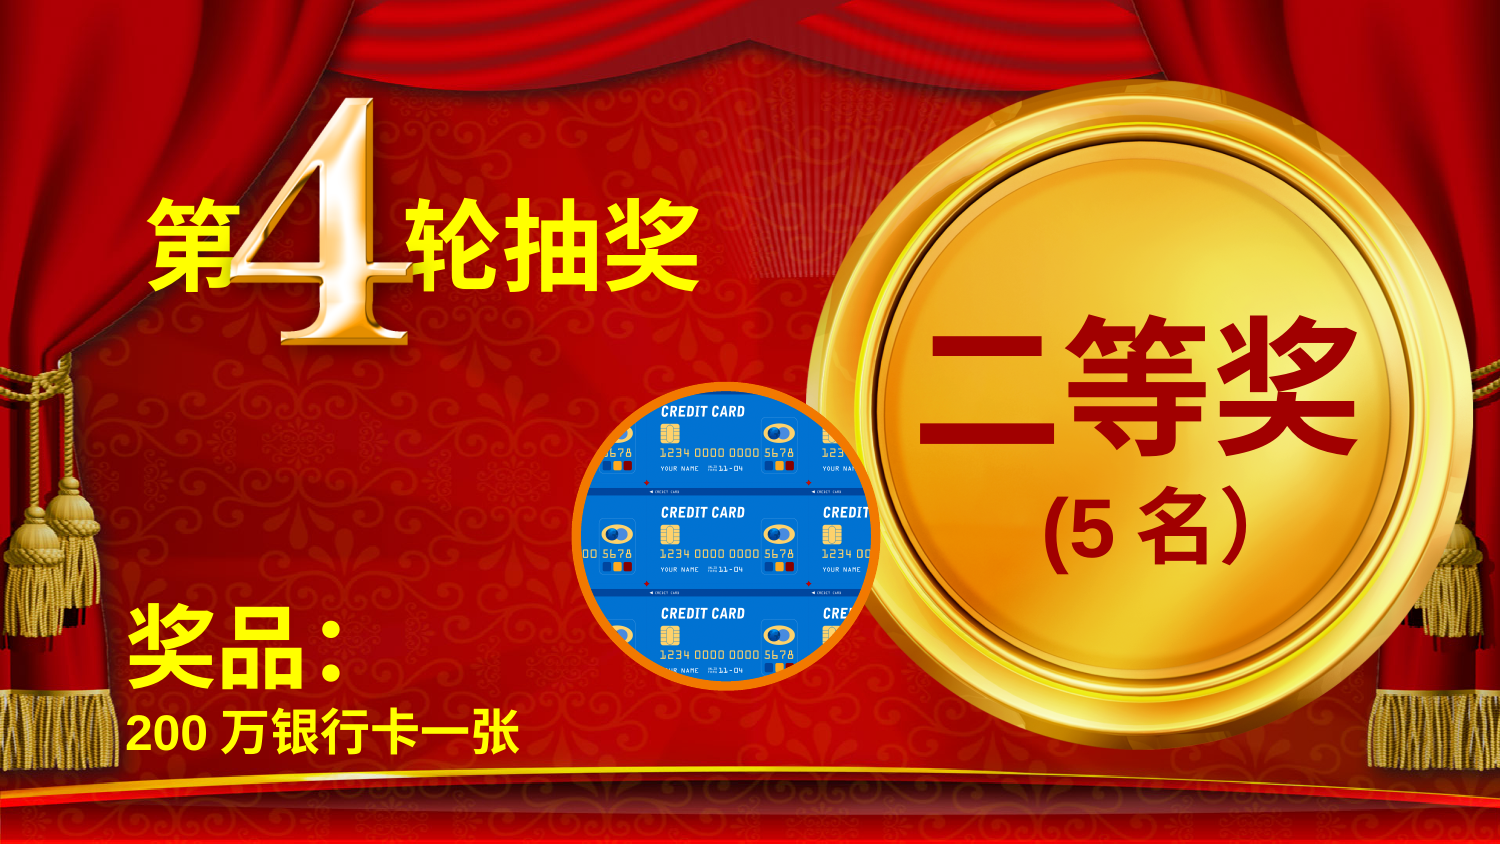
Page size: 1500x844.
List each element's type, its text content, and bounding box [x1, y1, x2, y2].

text_box 奖品： 200万银行卡一张 [110, 582, 801, 768]
picture [0, 0, 1500, 844]
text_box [806, 78, 1500, 844]
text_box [96, 77, 751, 375]
text_box [574, 384, 801, 689]
